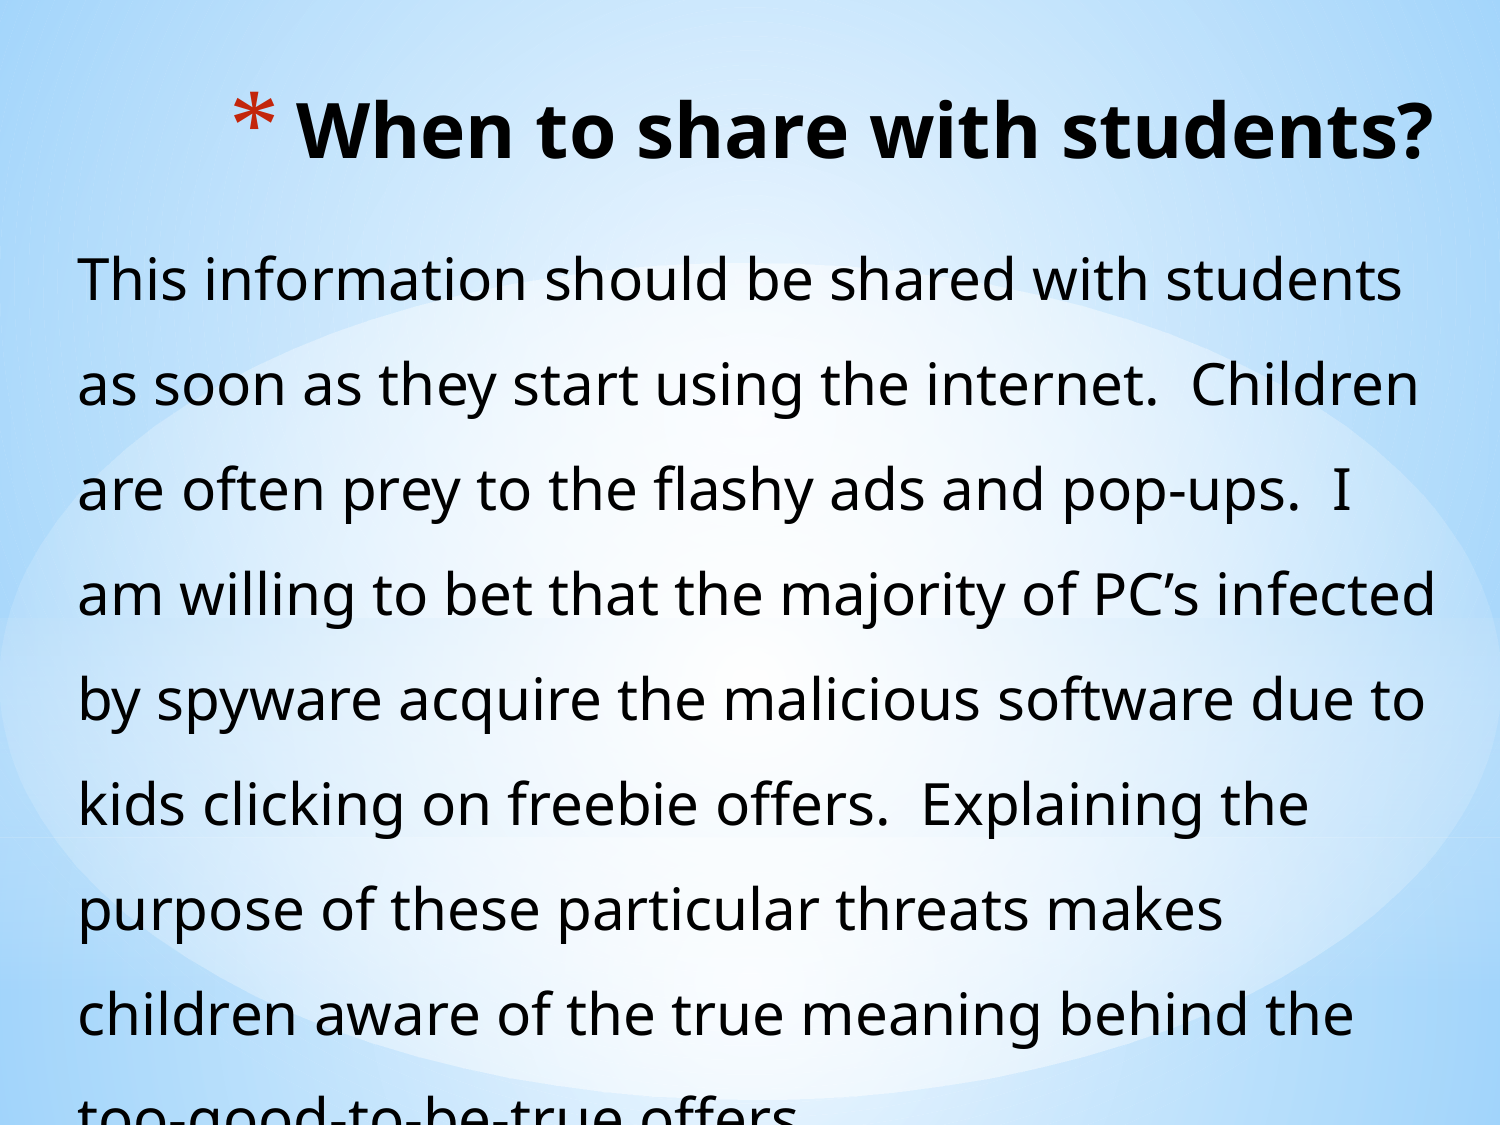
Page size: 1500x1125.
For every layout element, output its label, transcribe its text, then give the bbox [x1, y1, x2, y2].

text_box This information should be shared with students as soon as they start using the internet. Children are often prey to the flashy ads and pop-ups. I am willing to bet that the majority of PC’s infected by spyware acquire the malicious software due to kids clicking on freebie offers. Explaining the purpose of these particular threats makes children aware of the true meaning behind the too-good-to-be-true offers. [62, 200, 1463, 1125]
title When to share with students? [187, 75, 1450, 200]
